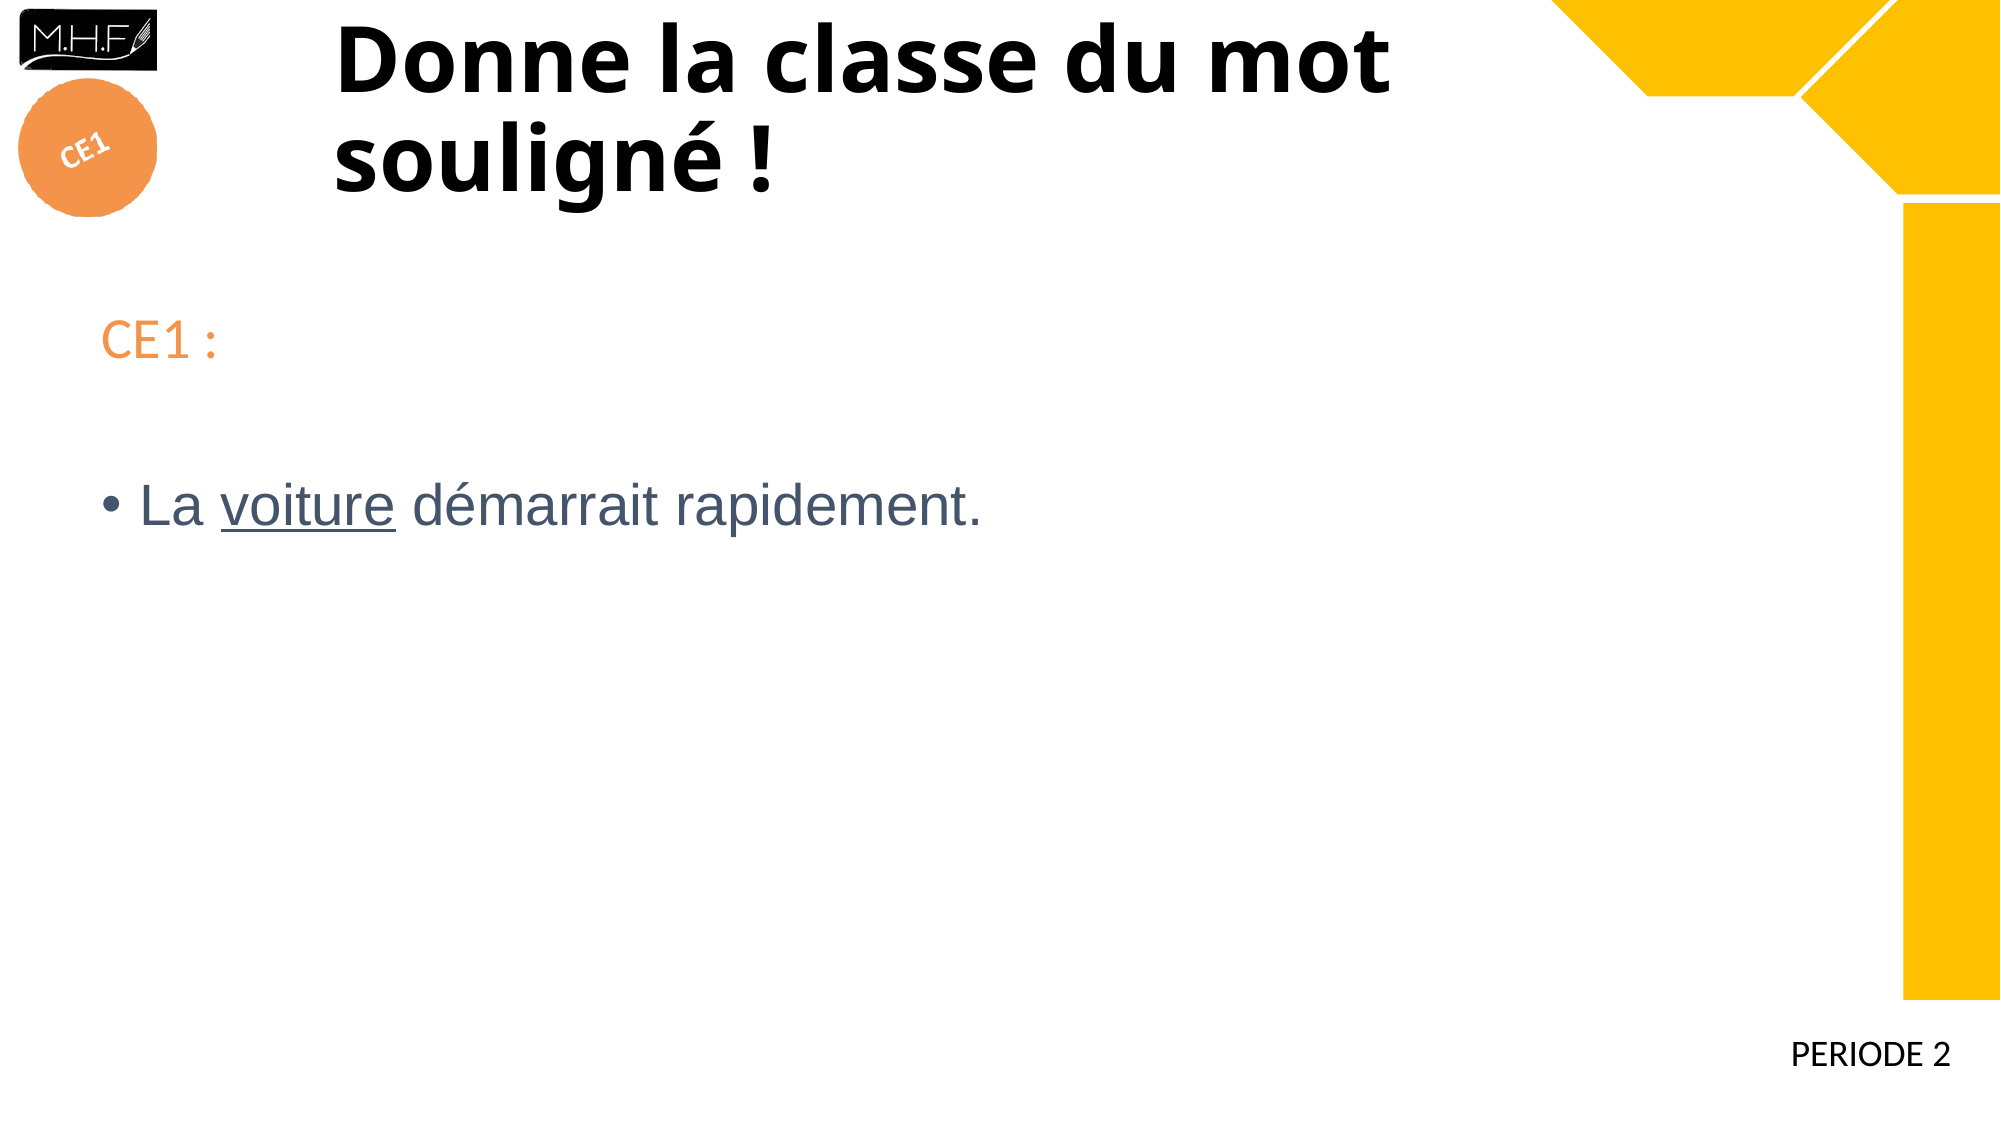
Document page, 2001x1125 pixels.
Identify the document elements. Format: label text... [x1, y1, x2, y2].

text_box [1799, 0, 2000, 196]
picture [16, 7, 157, 74]
list CE1 : La voiture démarrait rapidement. [86, 300, 1623, 620]
text_box [1902, 202, 2000, 1001]
title Donne la classe du mot souligné ! [318, 3, 1865, 221]
text_box [1549, 0, 1892, 98]
picture [18, 78, 157, 218]
text_box PERIODE 2 [1362, 1021, 1967, 1125]
